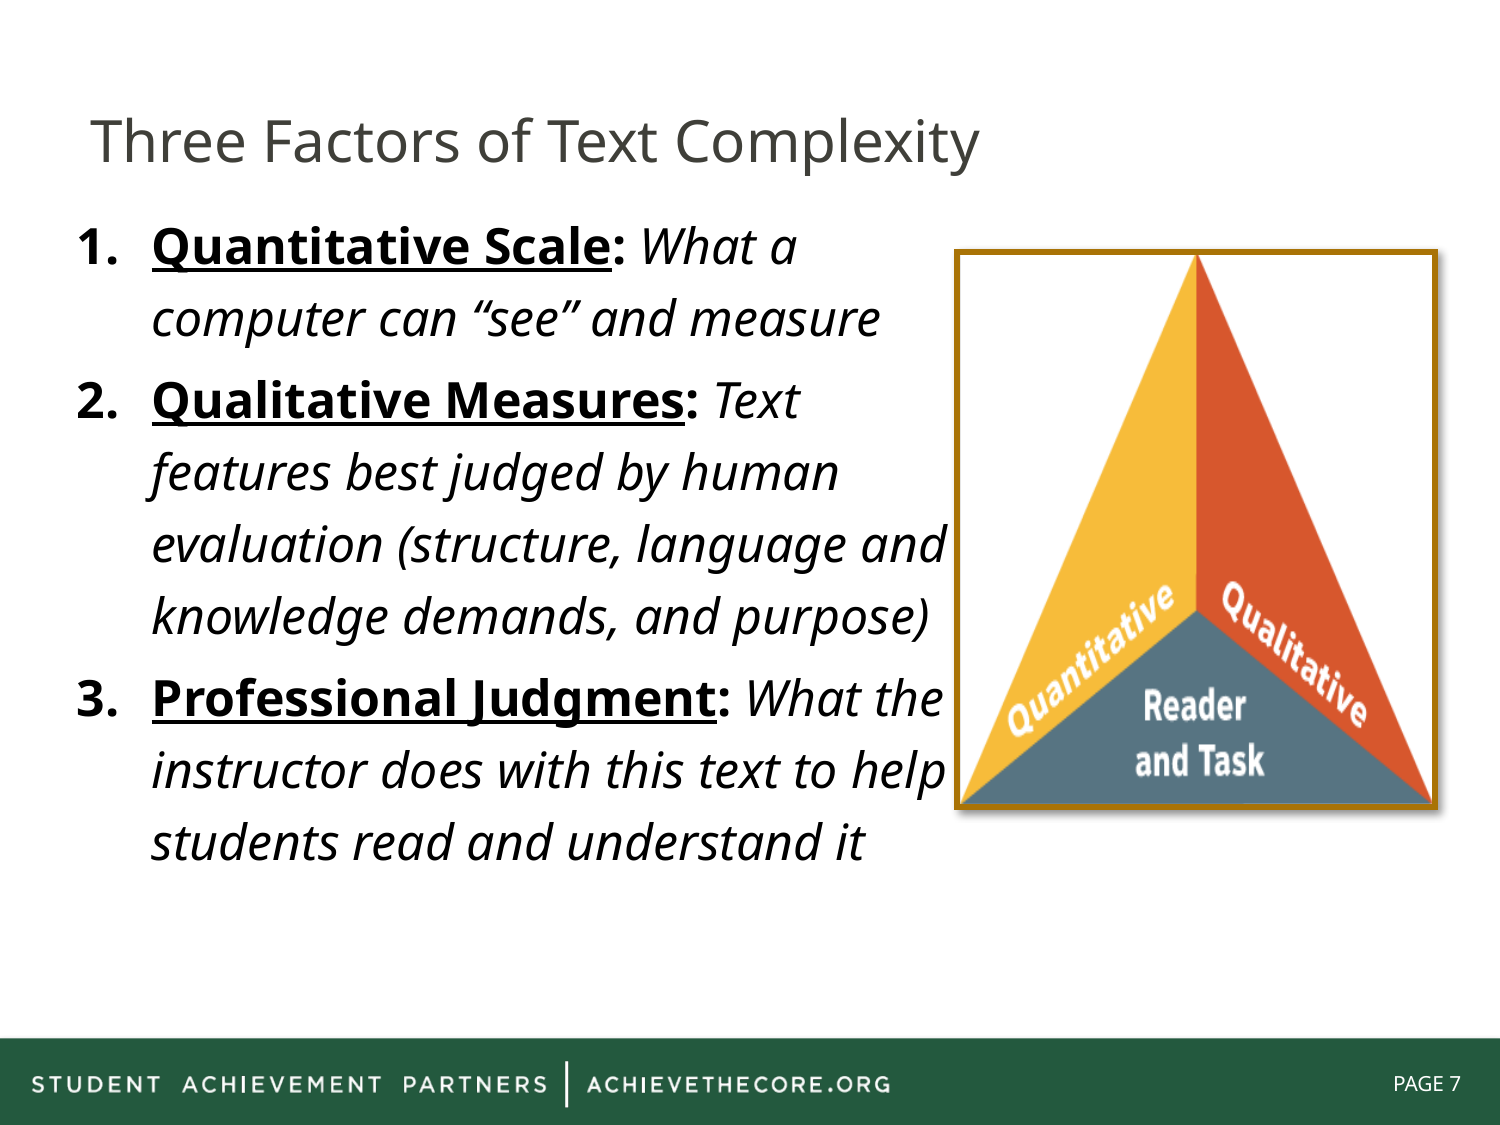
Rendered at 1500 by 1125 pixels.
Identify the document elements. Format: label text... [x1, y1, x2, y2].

picture [960, 254, 1433, 804]
title Three Factors of Text Complexity [75, 45, 1425, 233]
list Quantitative Scale: What a computer can “see” and measure Qualitative Measures: Text features best judged by human evaluation (structure, language and knowledge demands, and purpose) Professional Judgment: What the instructor does with this text to help students read and understand it [61, 195, 988, 938]
